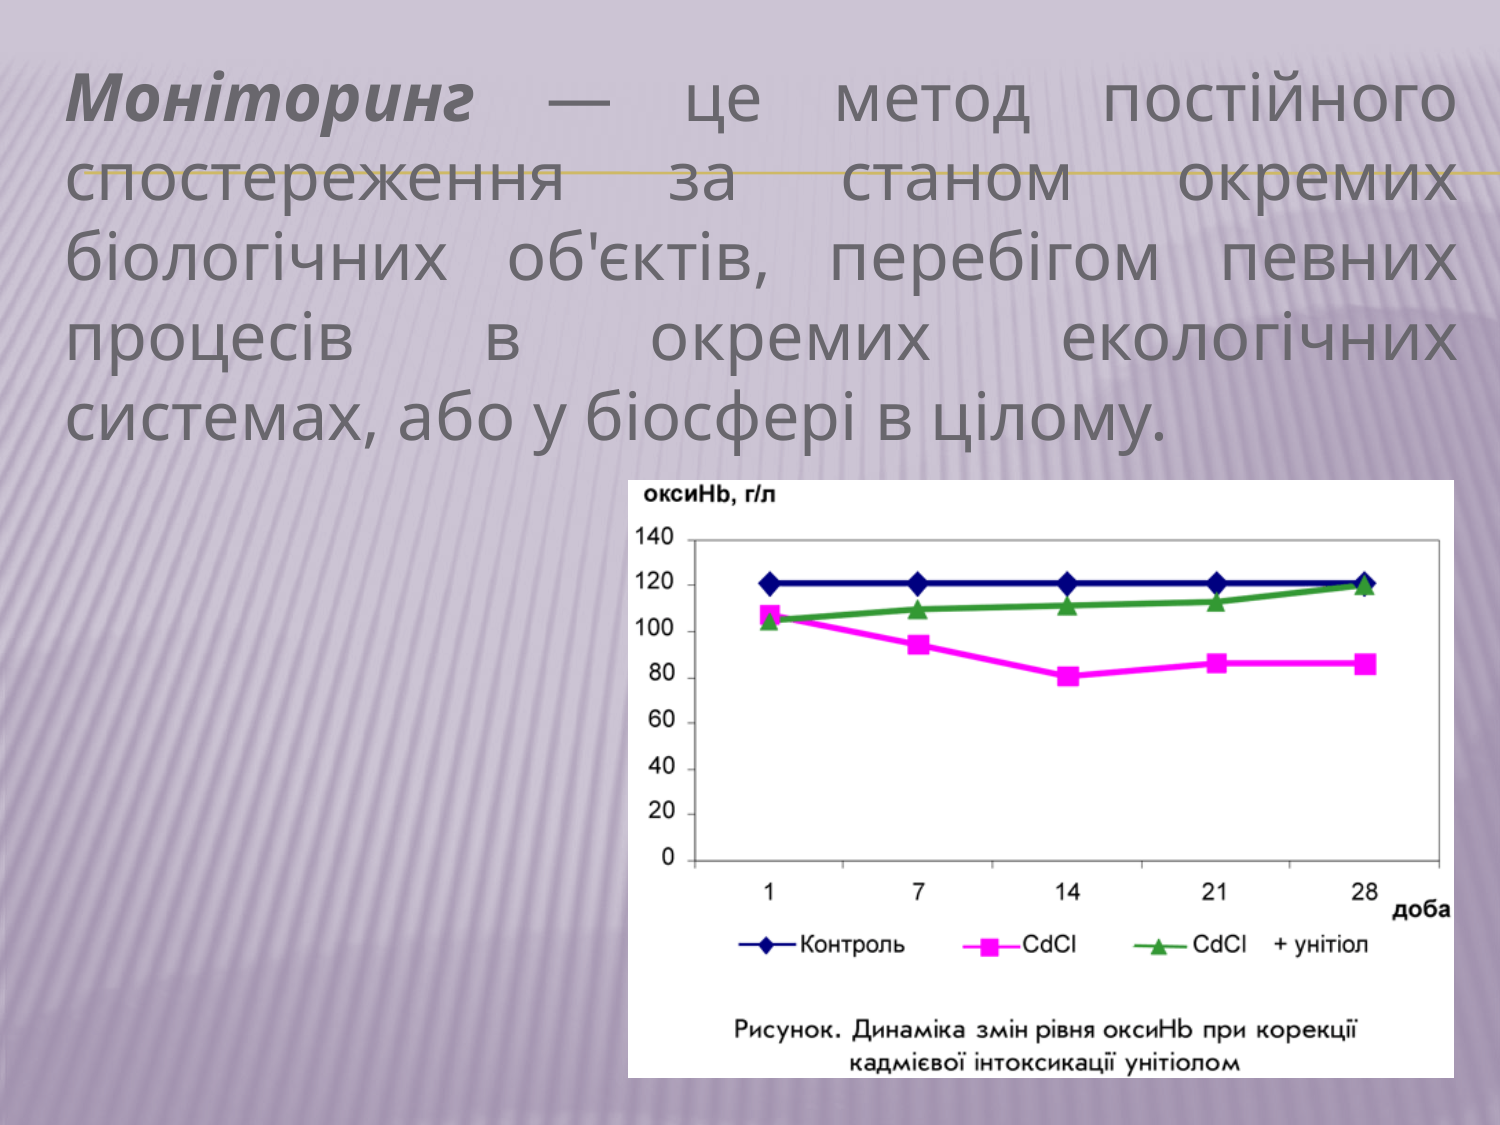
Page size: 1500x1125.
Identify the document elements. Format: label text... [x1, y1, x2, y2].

list Моніторинг — це метод постійного спостереження за станом окремих біологічних об'єктів, перебігом певних процесів в окремих екологічних системах, або у біосфері в цілому. [50, 46, 1475, 998]
picture [628, 480, 1454, 1079]
